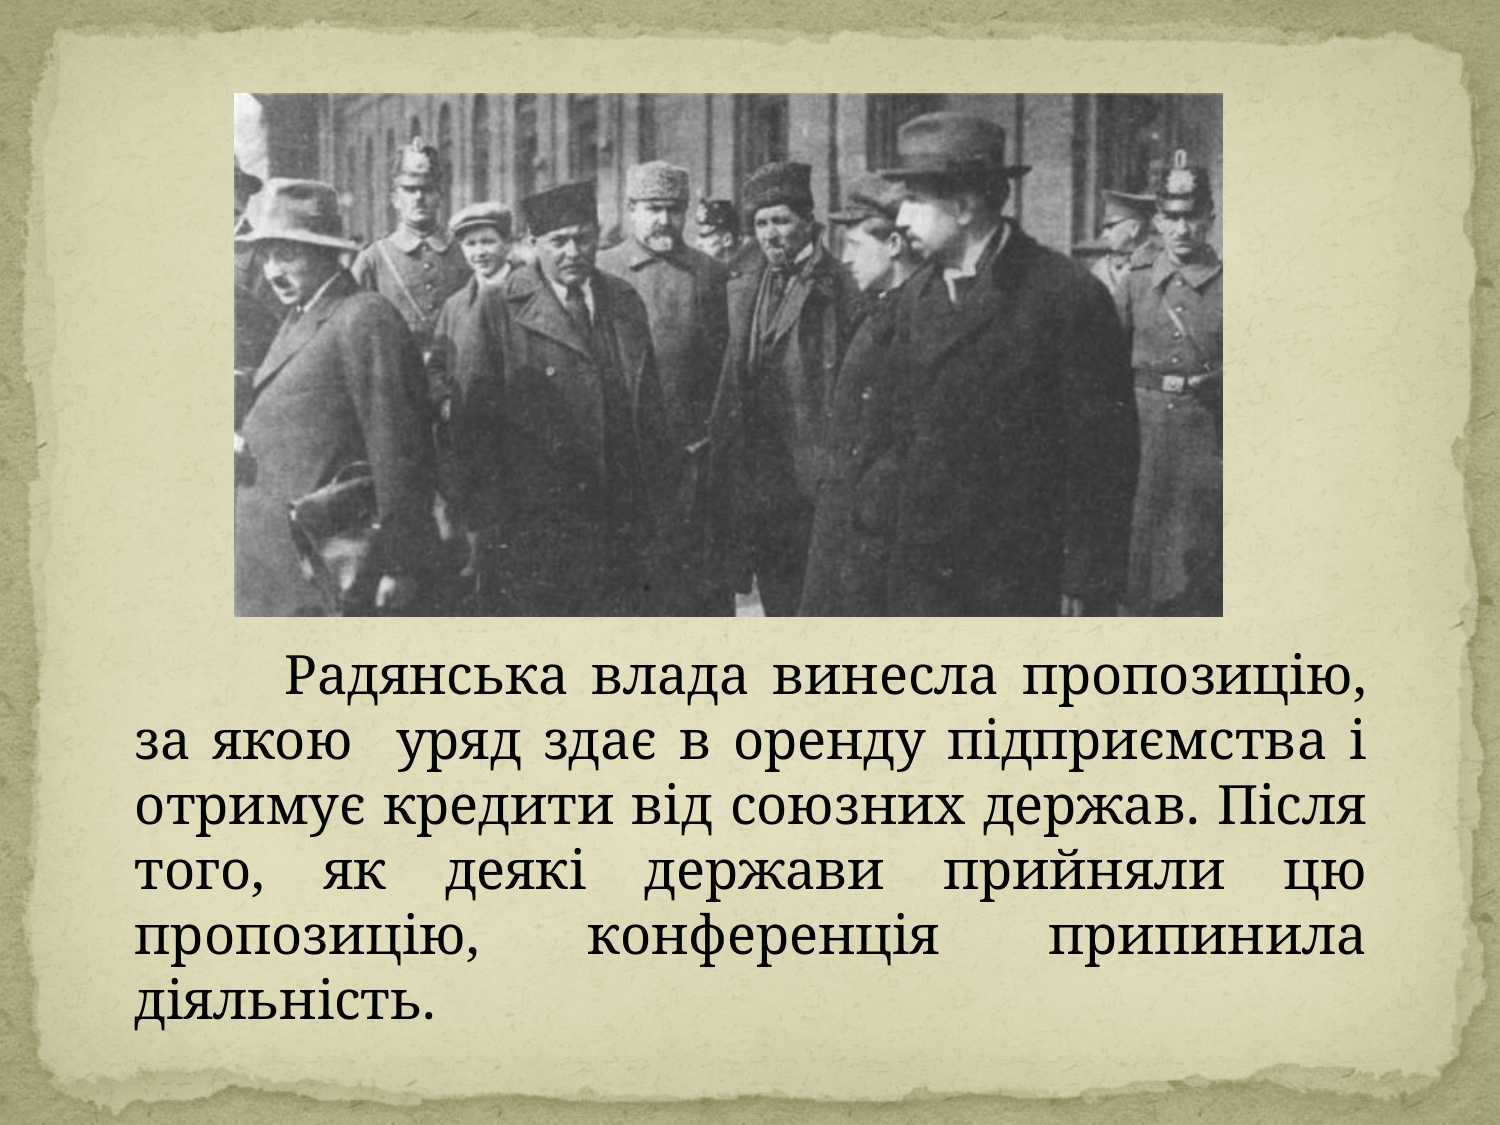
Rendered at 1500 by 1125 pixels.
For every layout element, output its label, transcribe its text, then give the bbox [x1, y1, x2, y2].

title [74, 24, 1425, 225]
picture [234, 93, 1223, 617]
list Радянська влада винесла пропозицію, за якою уряд здає в оренду підприємства і отримує кредити від союзних держав. Після того, як деякі держави прийняли цю пропозицію, конференція припинила діяльність. [75, 632, 1383, 1125]
